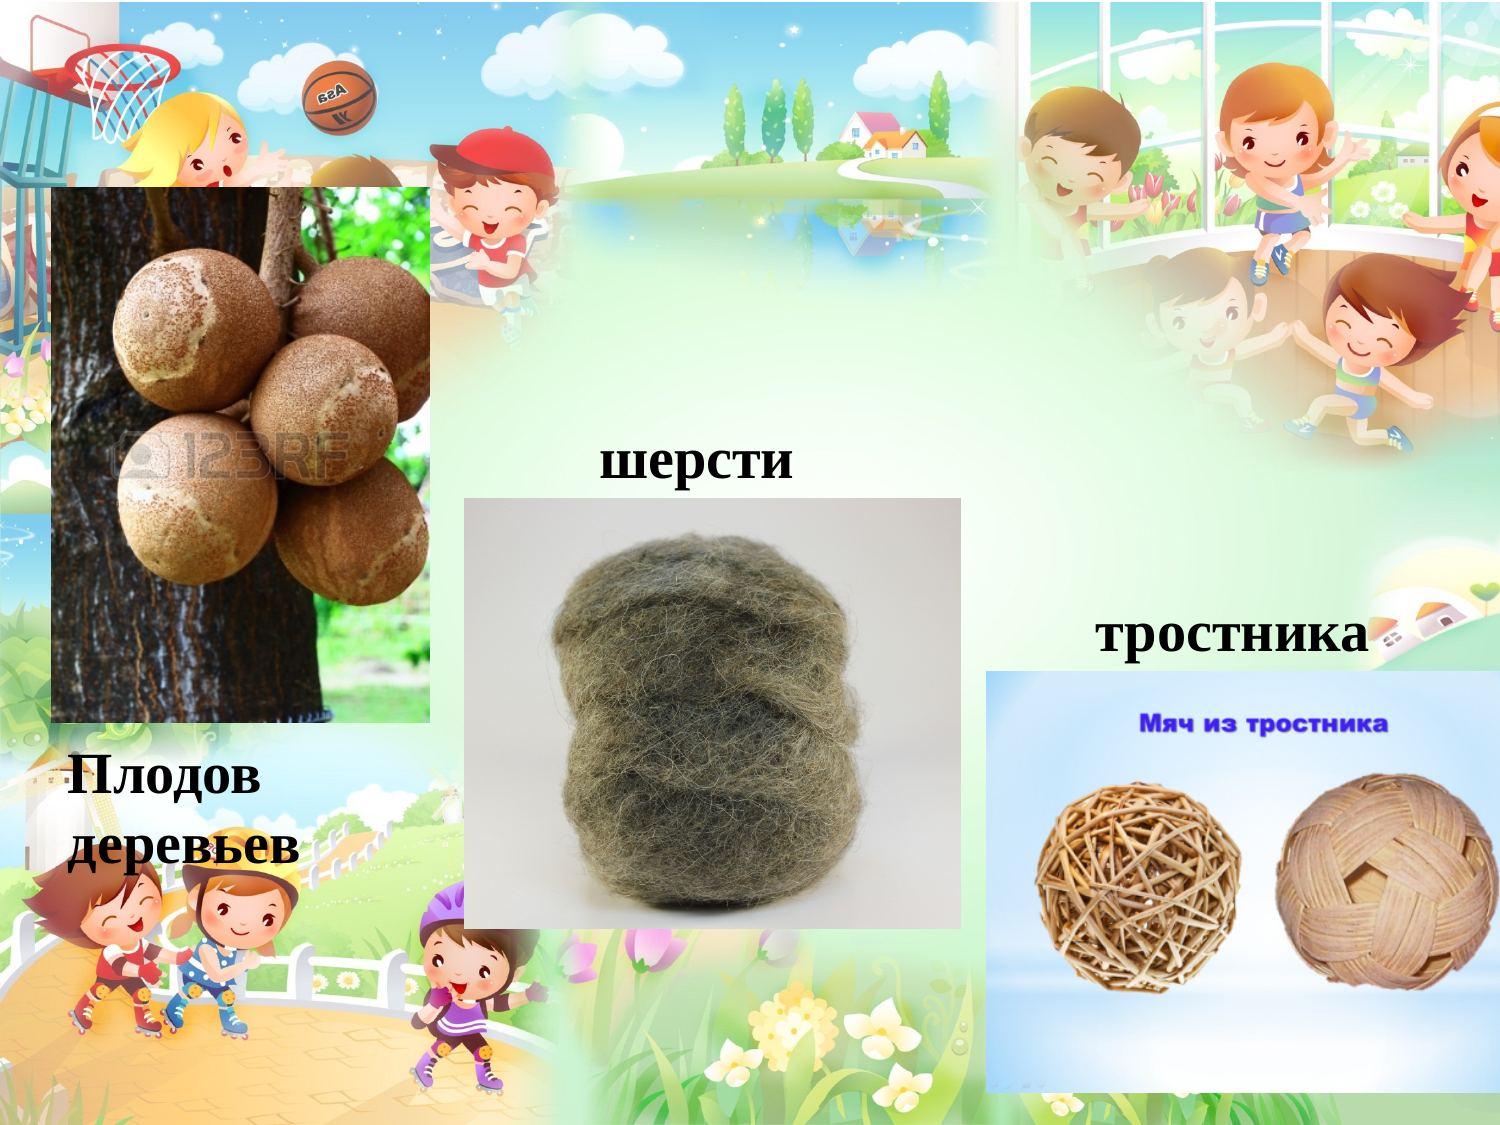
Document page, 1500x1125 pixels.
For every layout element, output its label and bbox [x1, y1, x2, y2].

list [0, 2, 1500, 1125]
picture [51, 187, 430, 723]
picture [464, 498, 961, 929]
picture [985, 671, 1500, 1093]
